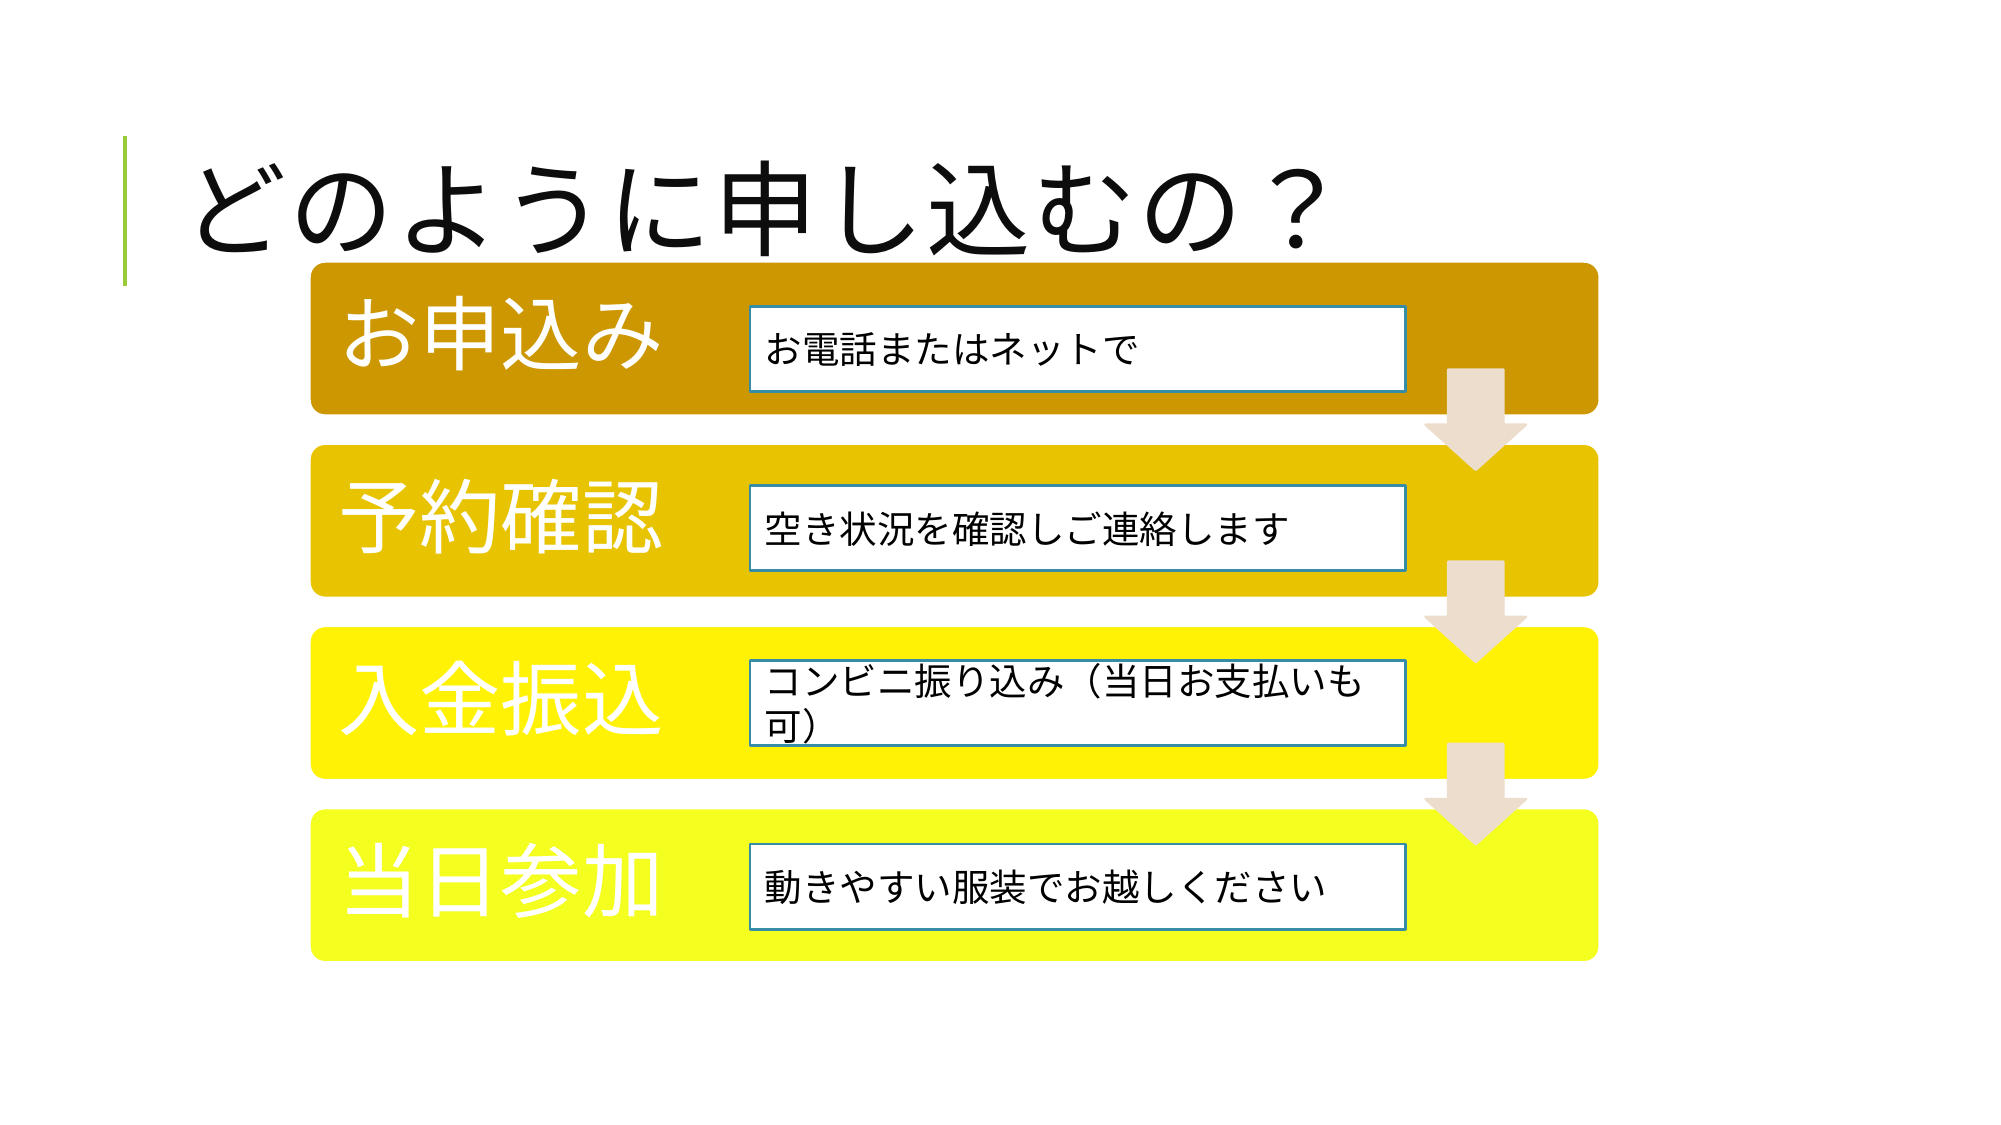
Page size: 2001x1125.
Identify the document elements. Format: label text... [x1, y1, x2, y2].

text_box 空き状況を確認しご連絡します [749, 484, 1407, 572]
text_box [1424, 368, 1528, 471]
text_box お申込み [308, 260, 1602, 417]
text_box お電話またはネットで [749, 305, 1407, 393]
text_box [1424, 742, 1528, 846]
title どのように申し込むの？ [168, 96, 1763, 342]
text_box 予約確認 [308, 442, 1602, 600]
text_box 当日参加 [308, 806, 1602, 964]
text_box コンビニ振り込み（当日お支払いも可） [749, 659, 1407, 747]
text_box 入金振込 [308, 624, 1602, 782]
text_box [1424, 560, 1528, 663]
text_box 動きやすい服装でお越しください [749, 843, 1407, 931]
